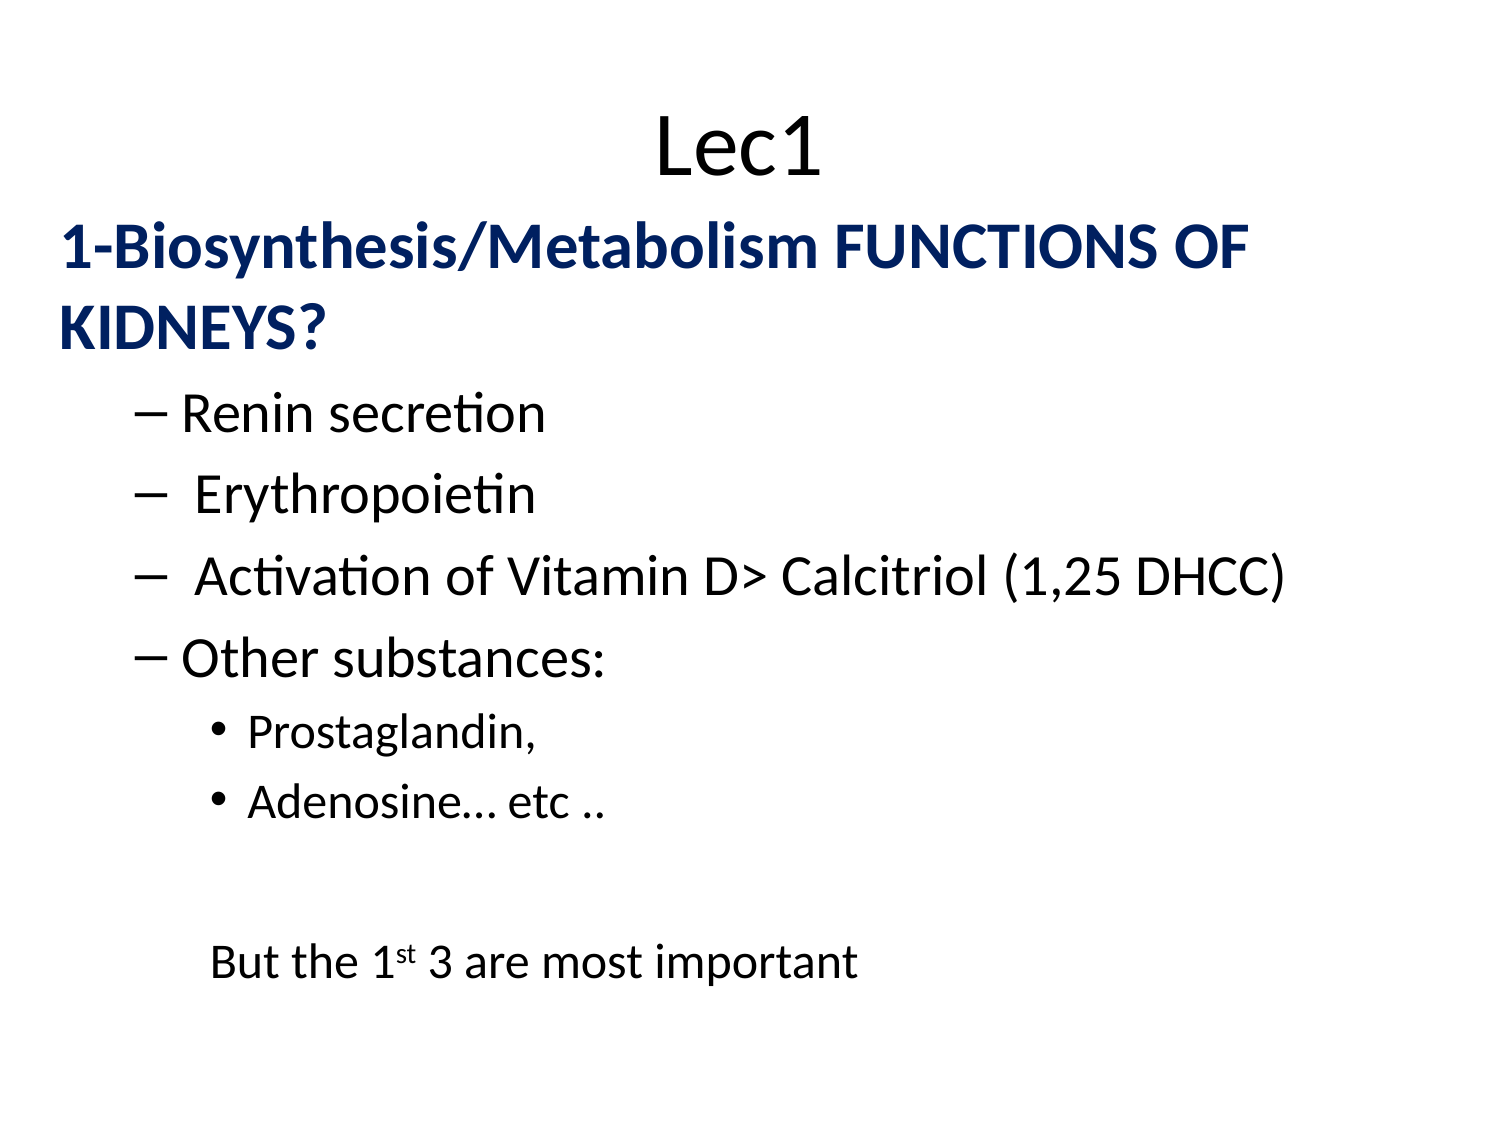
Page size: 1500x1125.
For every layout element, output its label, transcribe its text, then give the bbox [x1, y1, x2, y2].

title Lec1 [75, 45, 1425, 194]
list 1-Biosynthesis/Metabolism FUNCTIONS OF KIDNEYS? Renin secretion Erythropoietin Activation of Vitamin D> Calcitriol (1,25 DHCC) Other substances: Prostaglandin, Adenosine… etc .. But the 1st 3 are most important [44, 194, 1425, 1125]
